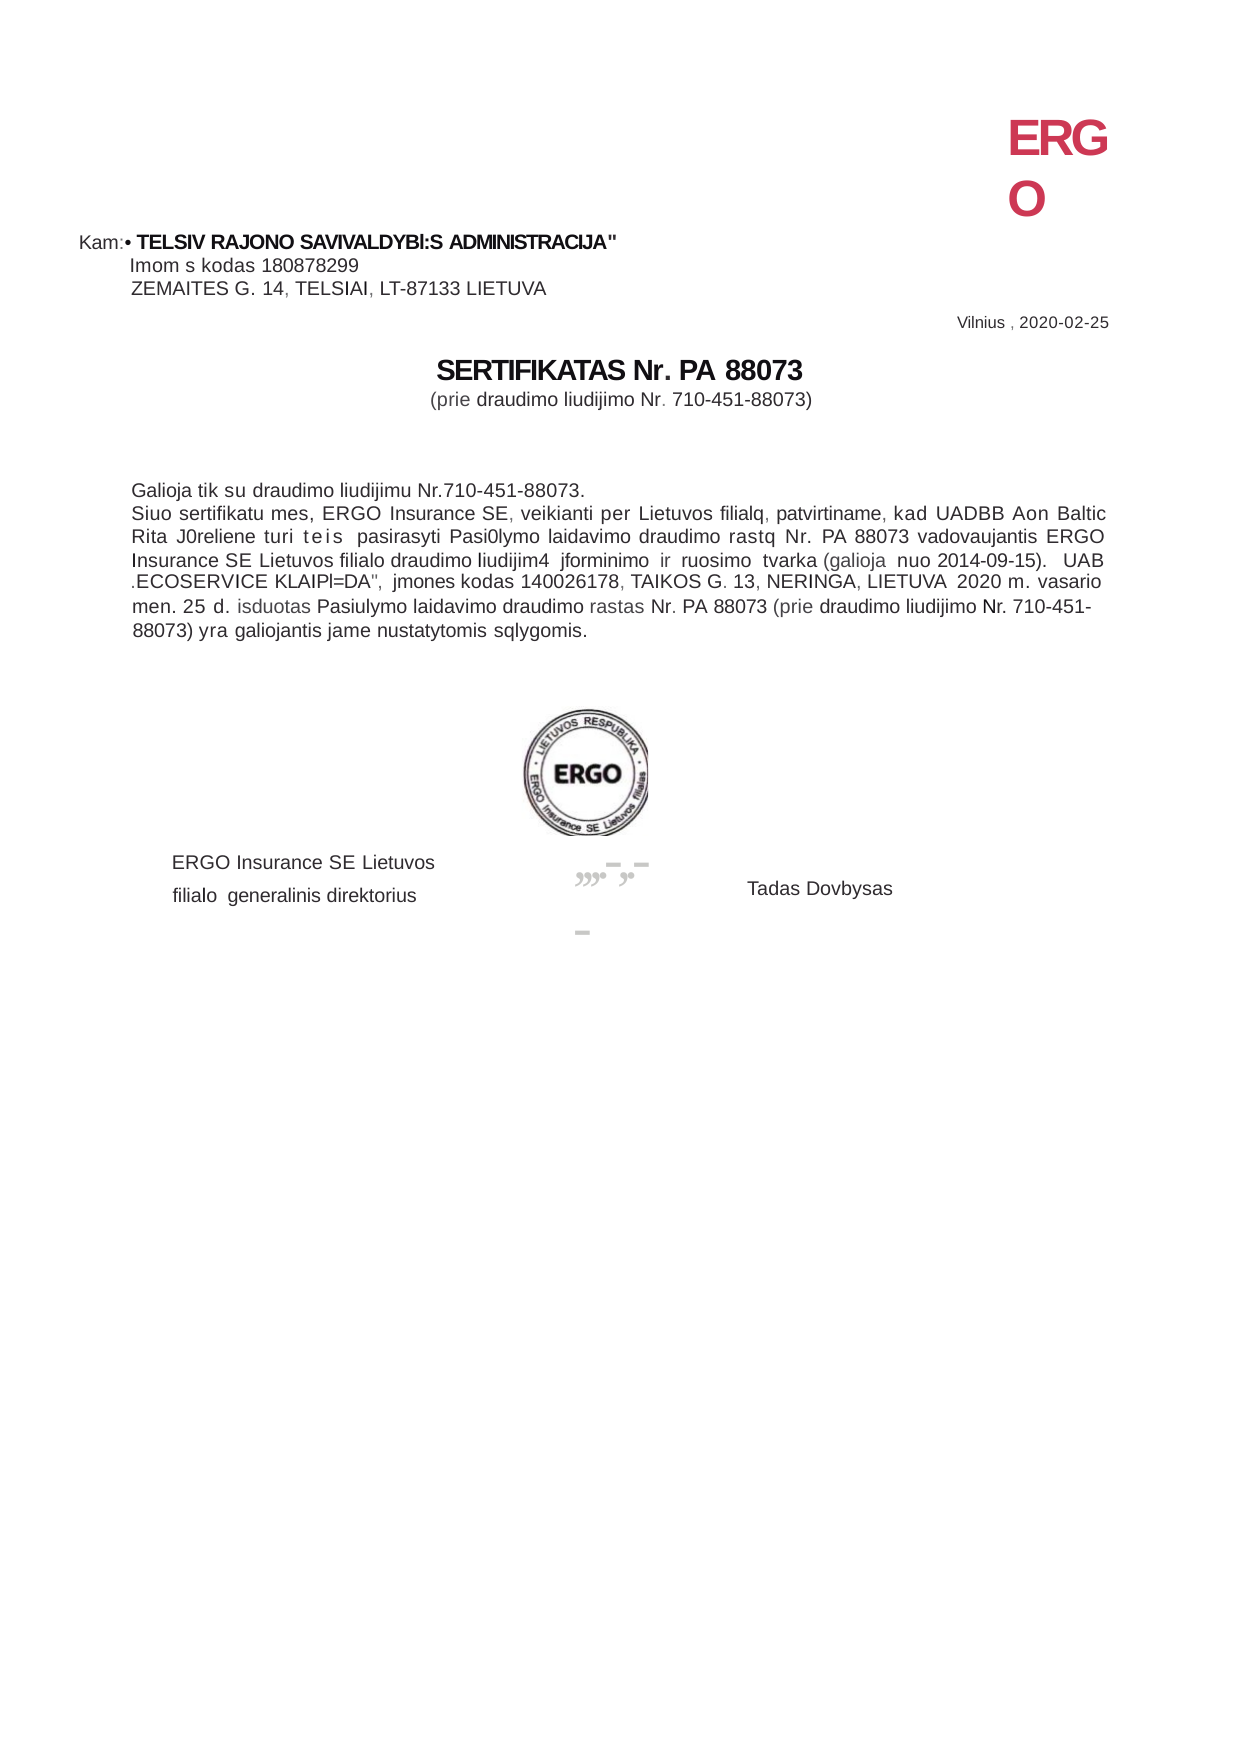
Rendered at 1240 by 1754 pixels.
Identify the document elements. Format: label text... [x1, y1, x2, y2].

text_box Kam:• TELSIV RAJONO SAVIVALDYBl:S ADMINISTRACIJA" Imom s kodas 180878299 ZEMAITES G. 14, TELSIAI, LT-87133 LIETUVA [73, 226, 623, 300]
text_box Vilnius , 2020-02-25 [954, 309, 1113, 332]
text_box Galioja tik su draudimo liudijimu Nr.710-451-88073. Siuo sertifikatu mes, ERGO Insurance SE, veikianti per Lietuvos filialq, patvirtiname, kad UADBB Aon Baltic Rita J0reliene turi teis pasirasyti Pasi0lymo laidavimo draudimo rastq Nr. PA 88073 vadovaujantis ERGO Insurance SE Lietuvos filialo draudimo liudijim4 jforminimo ir ruosimo tvarka (galioja nuo 2014-09-15). UAB .ECOSERVICE KLAIPl=DA", jmones kodas 140026178, TAIKOS G. 13, NERINGA, LIETUVA 2020 m. vasario men. 25 d. isduotas Pasiulymo laidavimo draudimo rastas Nr. PA 88073 (prie draudimo liudijimo Nr. 710-451- 88073) yra galiojantis jame nustatytomis sqlygomis. [128, 476, 1115, 641]
text_box [521, 706, 649, 836]
title ERGO [1005, 101, 1146, 397]
text_box Tadas Dovbysas [744, 874, 898, 900]
text_box SERTIFIKATAS Nr. PA 88073 (prie draudimo liudijimo Nr. 710-451-88073) [428, 349, 816, 411]
text_box ERGO Insurance SE Lietuvos filialo generalinis direktorius [169, 838, 486, 907]
text_box ,,,.-,.-- [571, 820, 661, 958]
